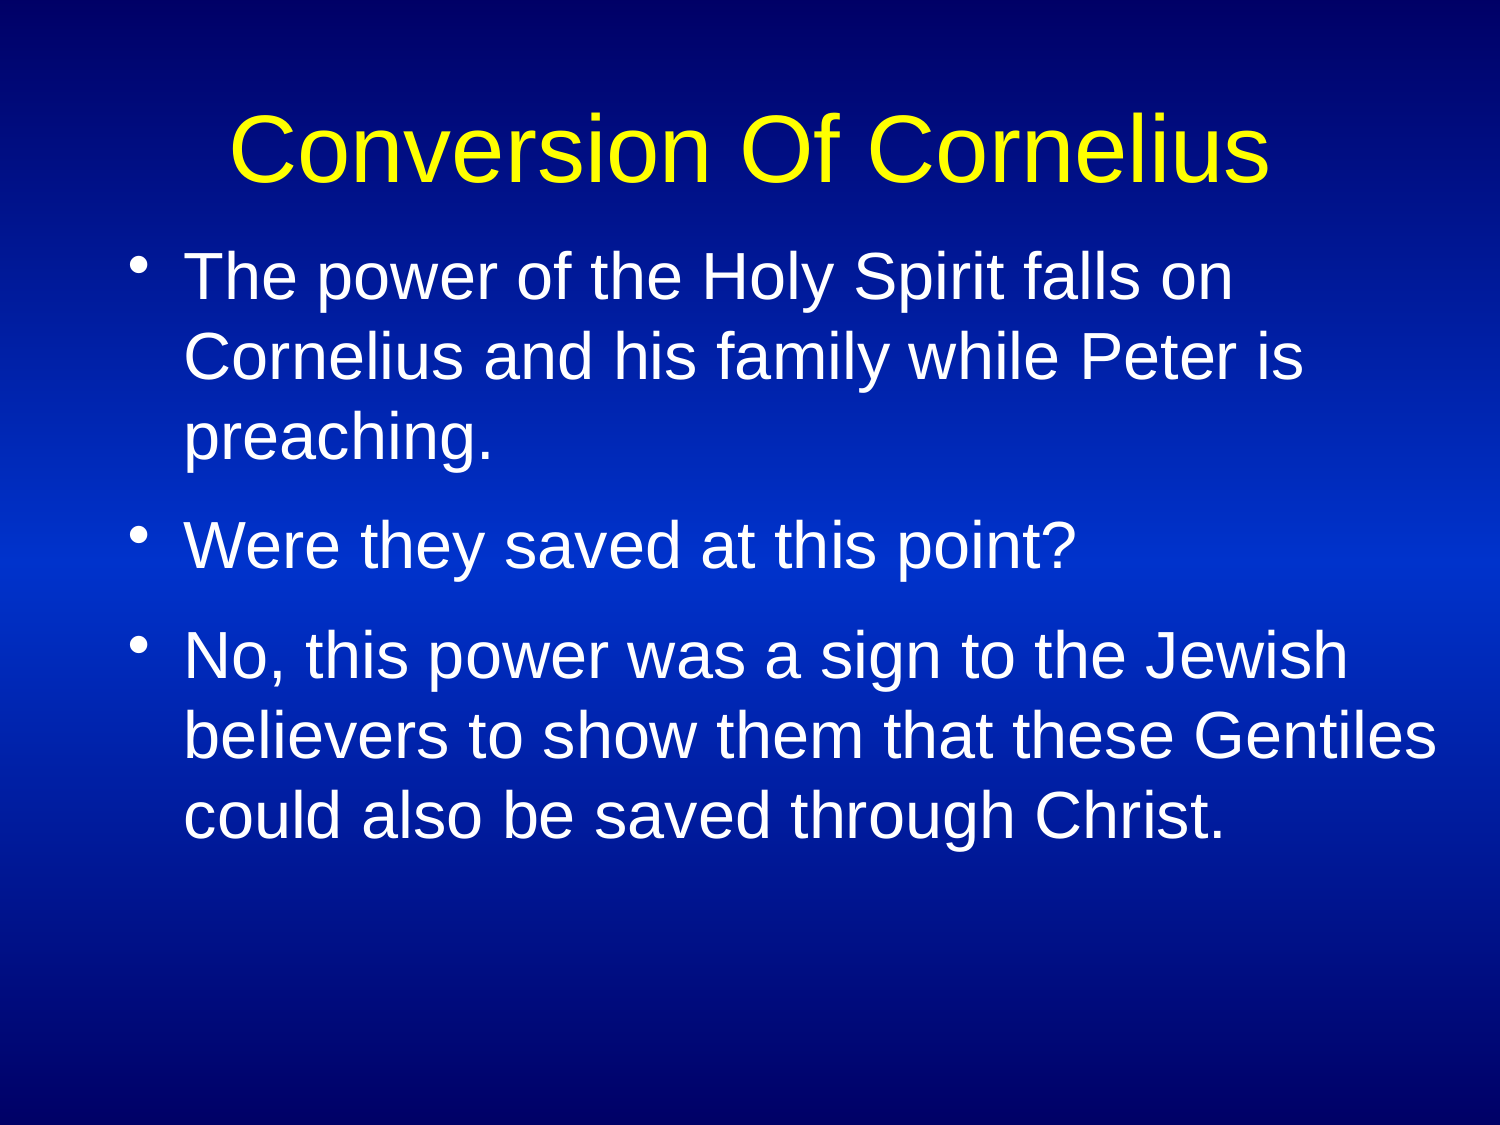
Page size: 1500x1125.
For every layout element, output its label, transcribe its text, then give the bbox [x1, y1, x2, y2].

title Conversion Of Cornelius [37, 50, 1463, 238]
list The power of the Holy Spirit falls on Cornelius and his family while Peter is preaching. Were they saved at this point? No, this power was a sign to the Jewish believers to show them that these Gentiles could also be saved through Christ. [112, 224, 1463, 1013]
